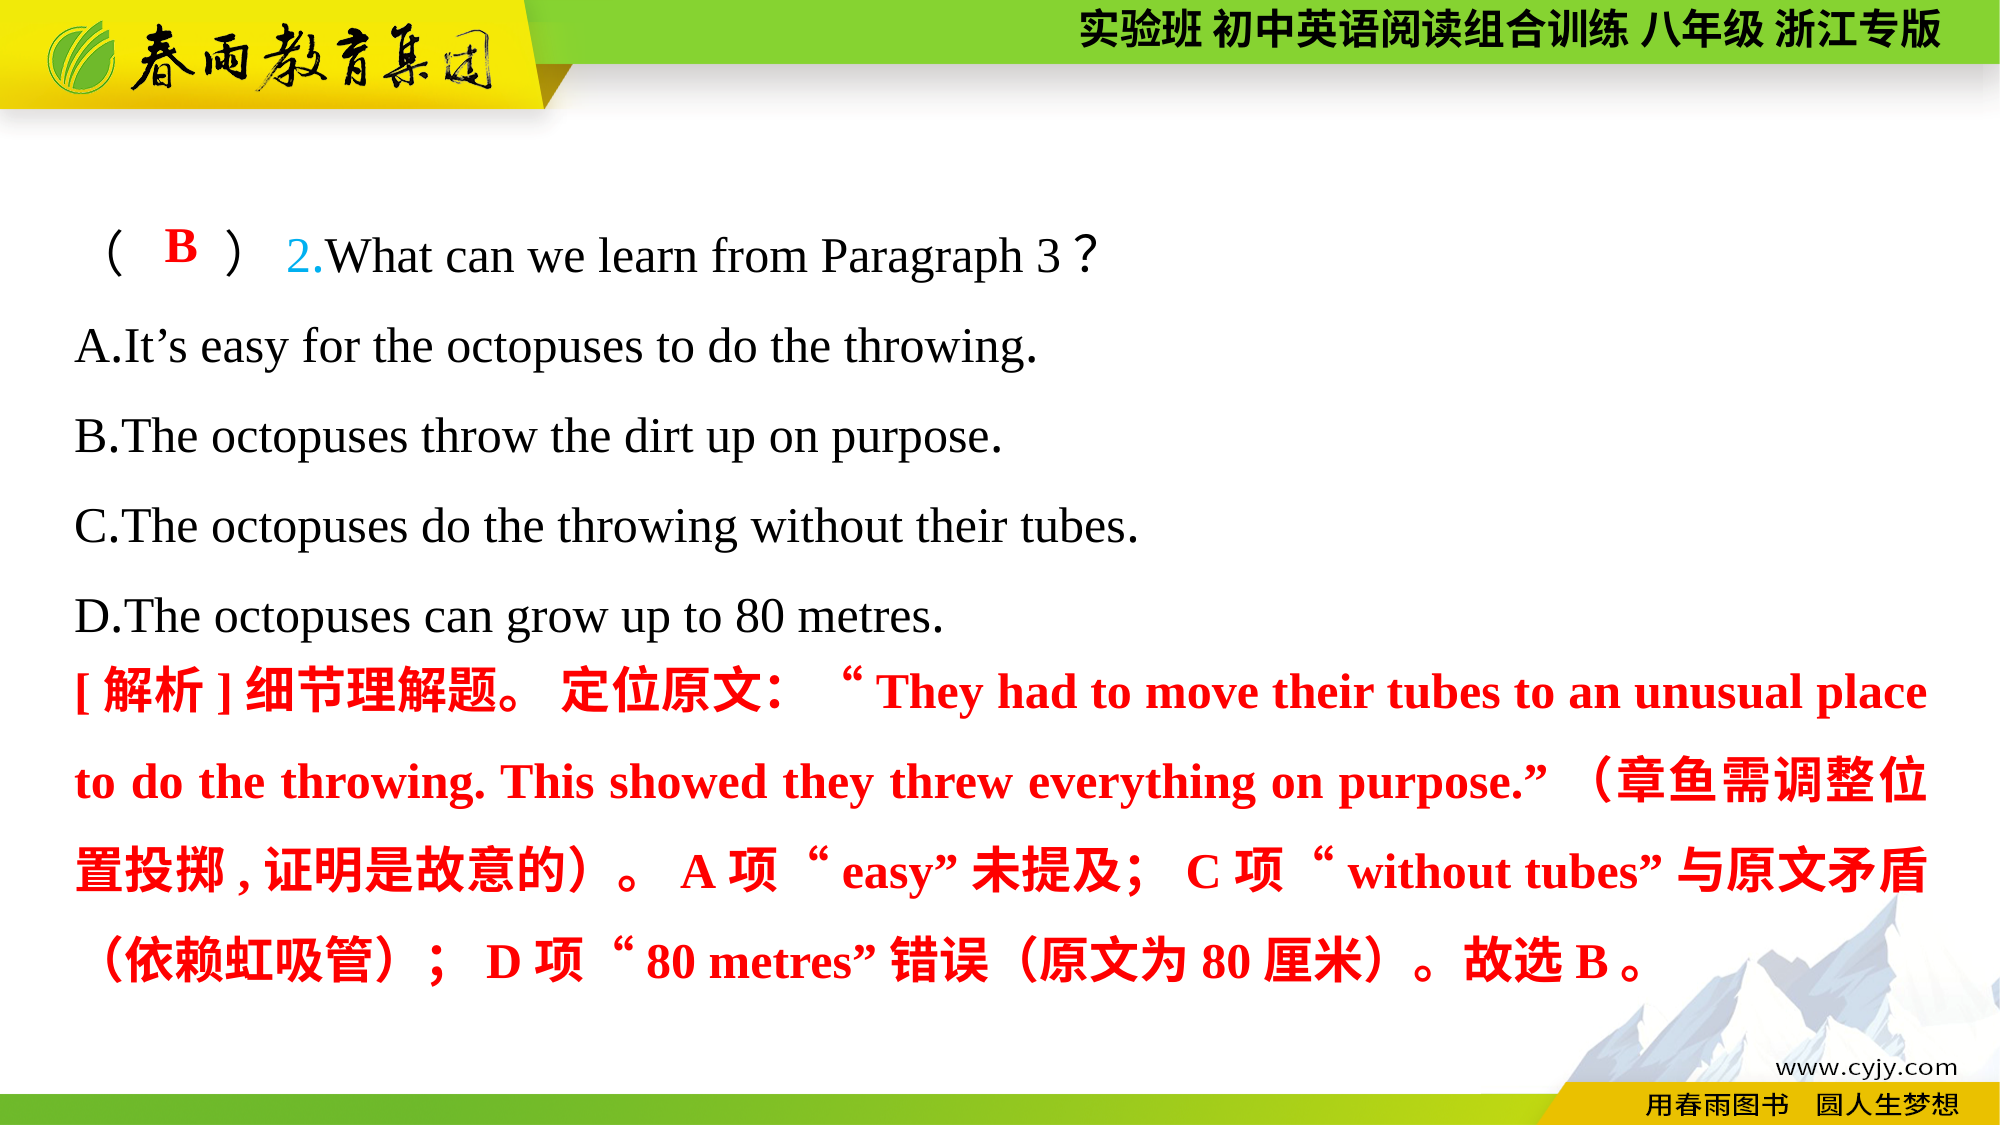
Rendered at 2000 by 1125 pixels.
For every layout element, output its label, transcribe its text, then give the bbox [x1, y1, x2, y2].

list （ ）2.What can we learn from Paragraph 3？ A.It’s easy for the octopuses to do the throwing. B.The octopuses throw the dirt up on purpose. C.The octopuses do the throwing without their tubes. D.The octopuses can grow up to 80 metres. [59, 184, 1944, 621]
picture [0, 0, 2000, 1125]
text_box B [149, 204, 213, 280]
text_box [解析]细节理解题。 定位原文：“They had to move their tubes to an unusual place to do the throwing. This showed they threw everything on purpose.”（章鱼需调整位置投掷,证明是故意的）。A项“easy”未提及；C项“without tubes”与原文矛盾（依赖虹吸管）；D项“80 metres”错误（原文为80厘米）。故选B。 [59, 621, 1944, 997]
